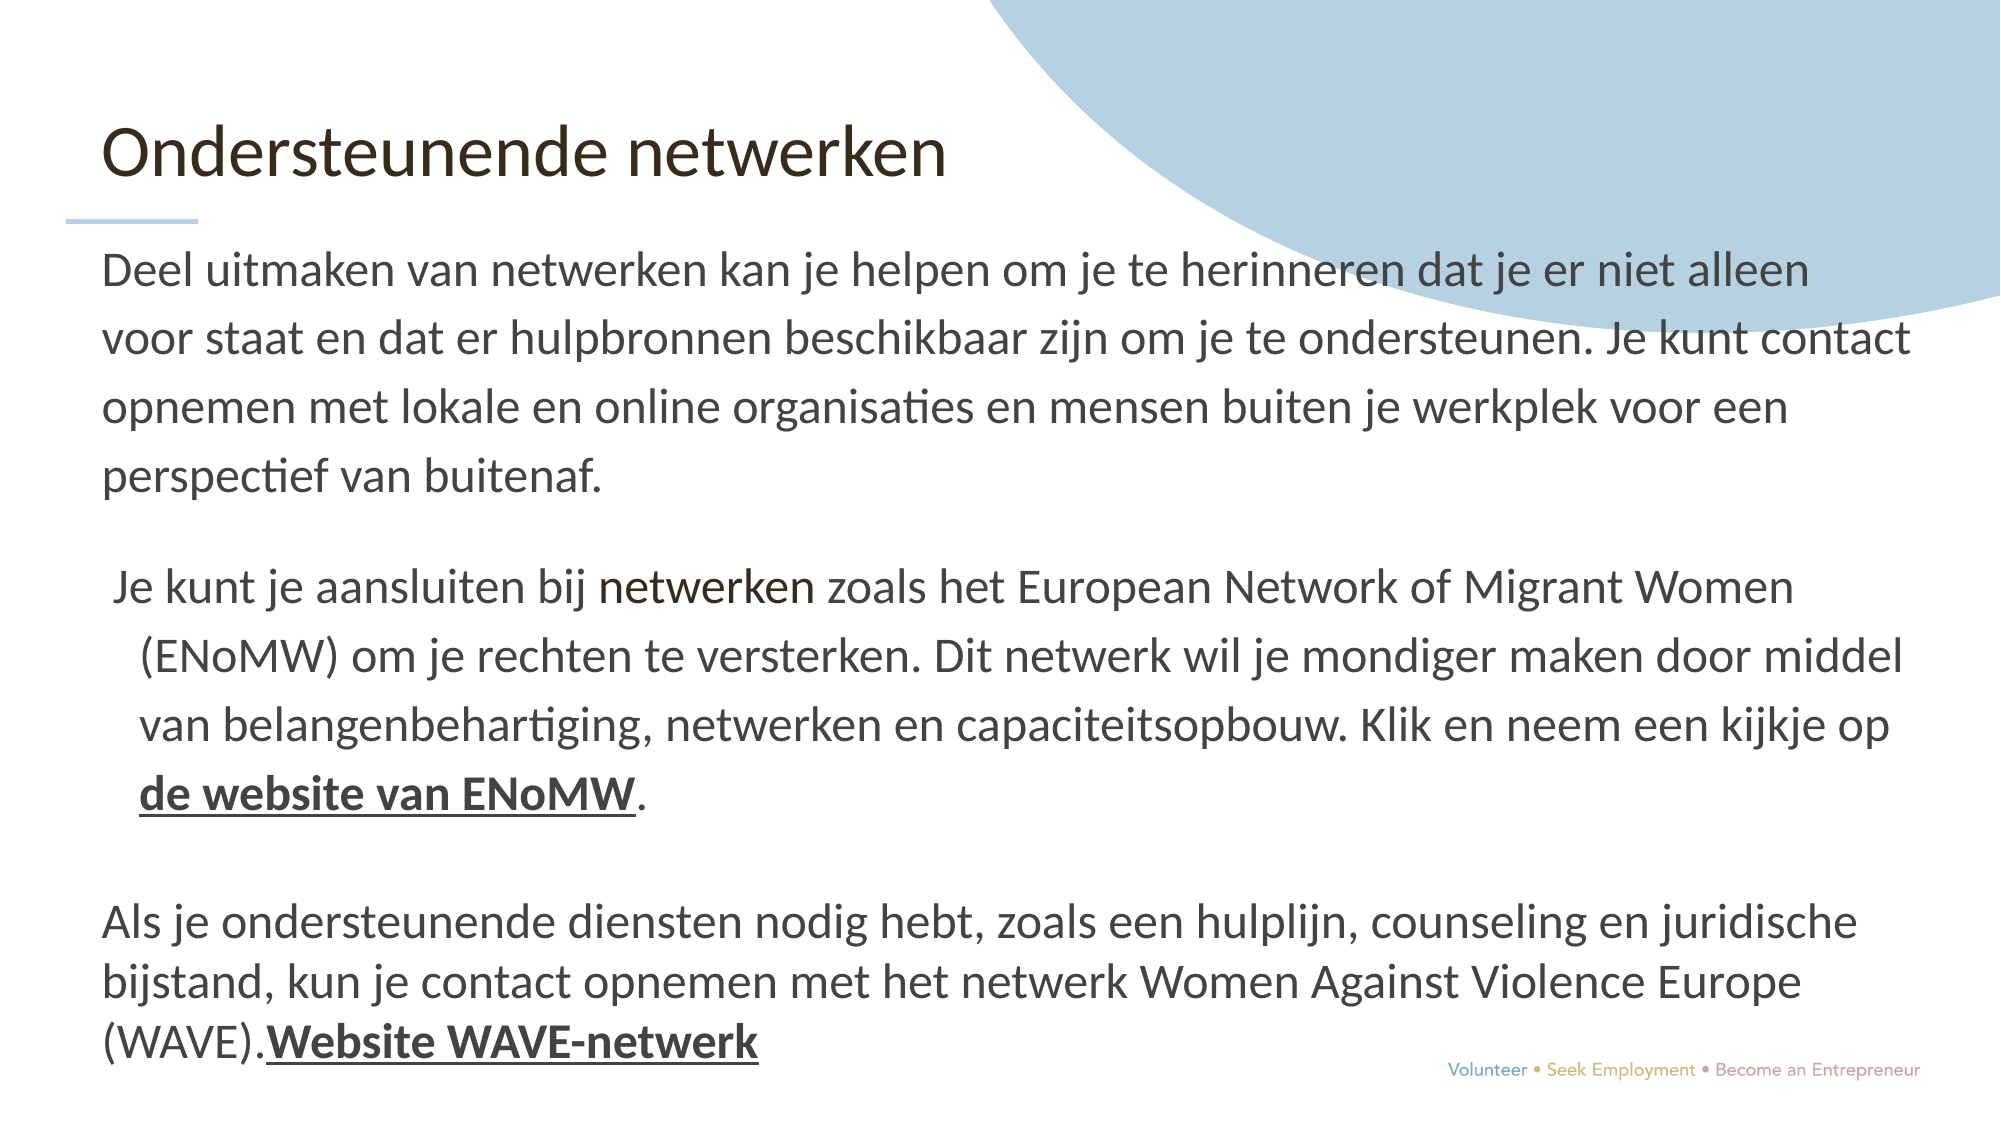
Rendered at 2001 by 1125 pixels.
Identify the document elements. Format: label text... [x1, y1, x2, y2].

list Deel uitmaken van netwerken kan je helpen om je te herinneren dat je er niet alleen voor staat en dat er hulpbronnen beschikbaar zijn om je te ondersteunen. Je kunt contact opnemen met lokale en online organisaties en mensen buiten je werkplek voor een perspectief van buitenaf. Je kunt je aansluiten bij netwerken zoals het European Network of Migrant Women (ENoMW) om je rechten te versterken. Dit netwerk wil je mondiger maken door middel van belangenbehartiging, netwerken en capaciteitsopbouw. Klik en neem een kijkje op de website van ENoMW. Als je ondersteunende diensten nodig hebt, zoals een hulplijn, counseling en juridische bijstand, kun je contact opnemen met het netwerk Women Against Violence Europe (WAVE).Website WAVE-netwerk [86, 219, 1928, 933]
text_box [754, 0, 2000, 453]
picture [1418, 1046, 1971, 1103]
text_box [66, 219, 198, 224]
list Ondersteunende netwerken [86, 105, 754, 201]
